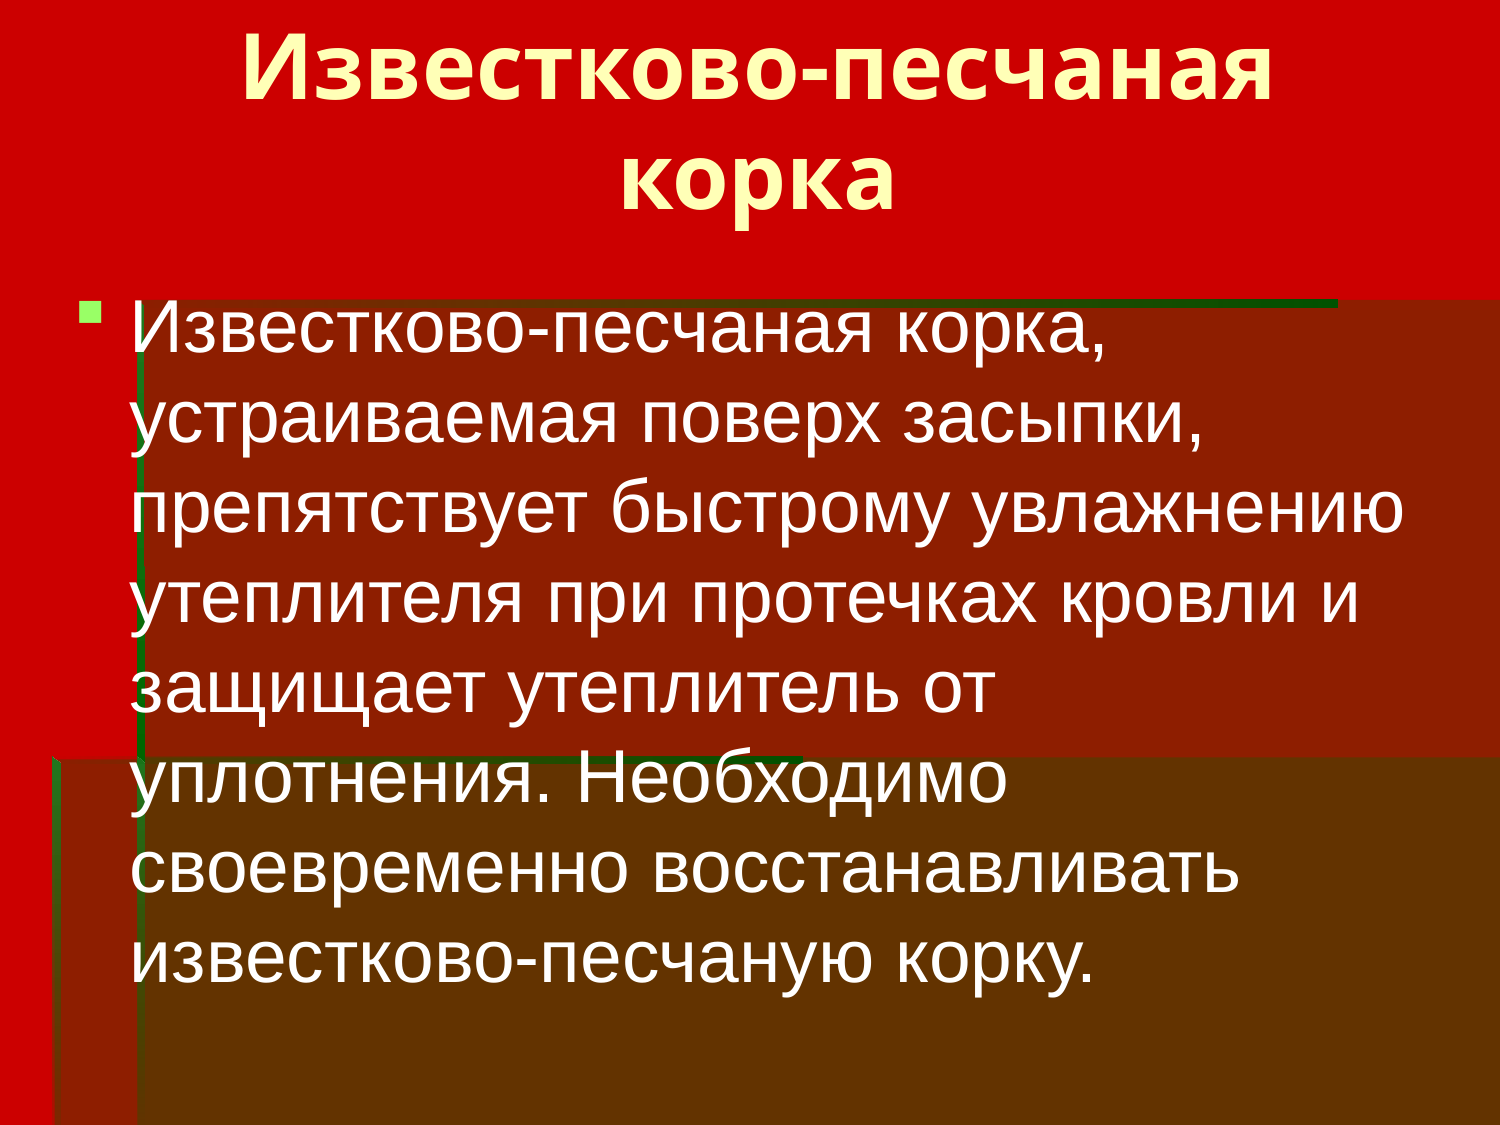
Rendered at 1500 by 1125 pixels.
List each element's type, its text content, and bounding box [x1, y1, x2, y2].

list Известково-песчаная корка, устраиваемая поверх засыпки, препятствует быстрому увлажнению утеплителя при протечках кровли и защищает утеплитель от уплотнения. Необходимо своевременно восстанавливать известково-песчаную корку. [58, 269, 1440, 1091]
title Известково-песчаная корка [70, 0, 1447, 236]
